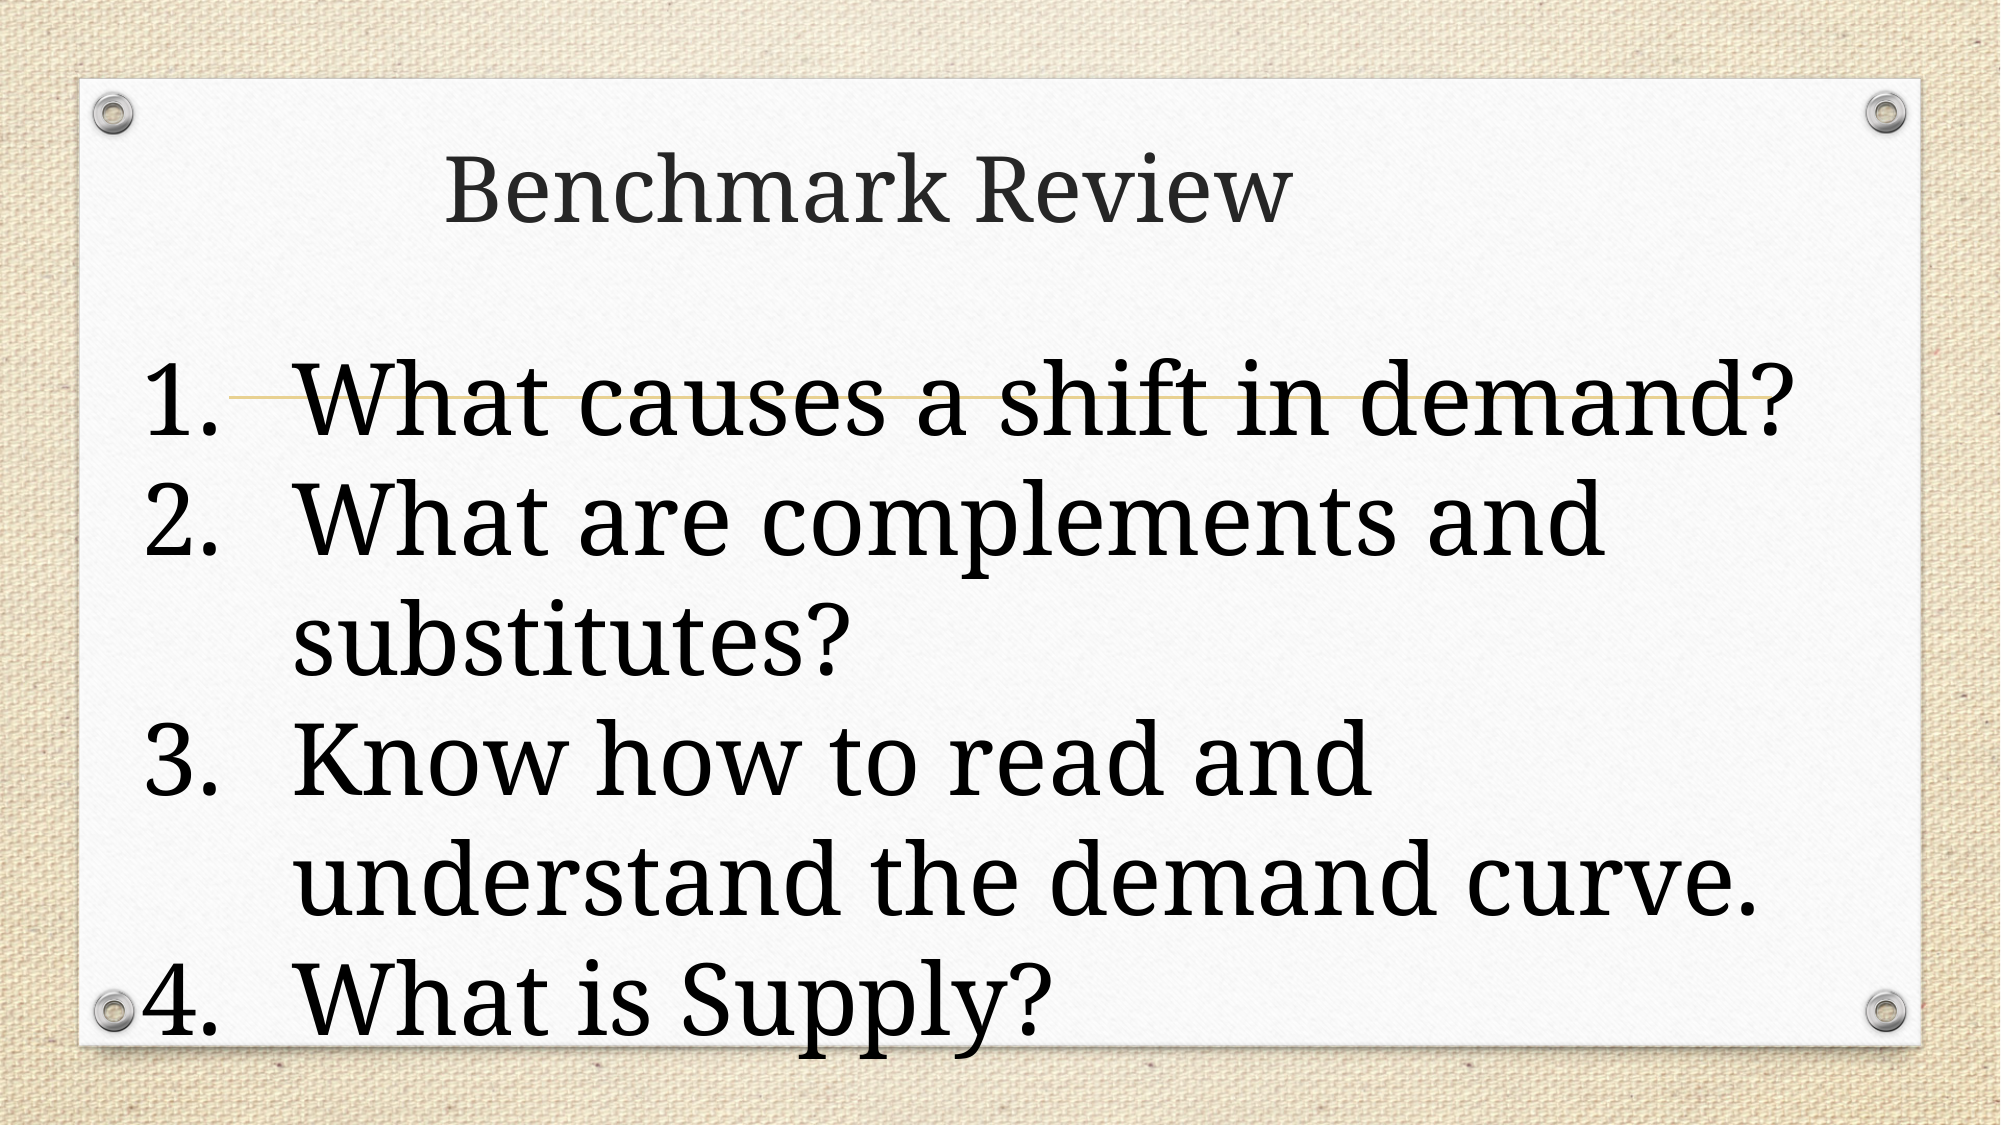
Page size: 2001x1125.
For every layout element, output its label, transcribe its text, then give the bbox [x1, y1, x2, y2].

picture [0, 0, 2001, 1125]
text_box What causes a shift in demand? What are complements and substitutes? Know how to read and understand the demand curve. What is Supply? [126, 328, 1946, 1125]
title Benchmark Review [81, 79, 1657, 293]
